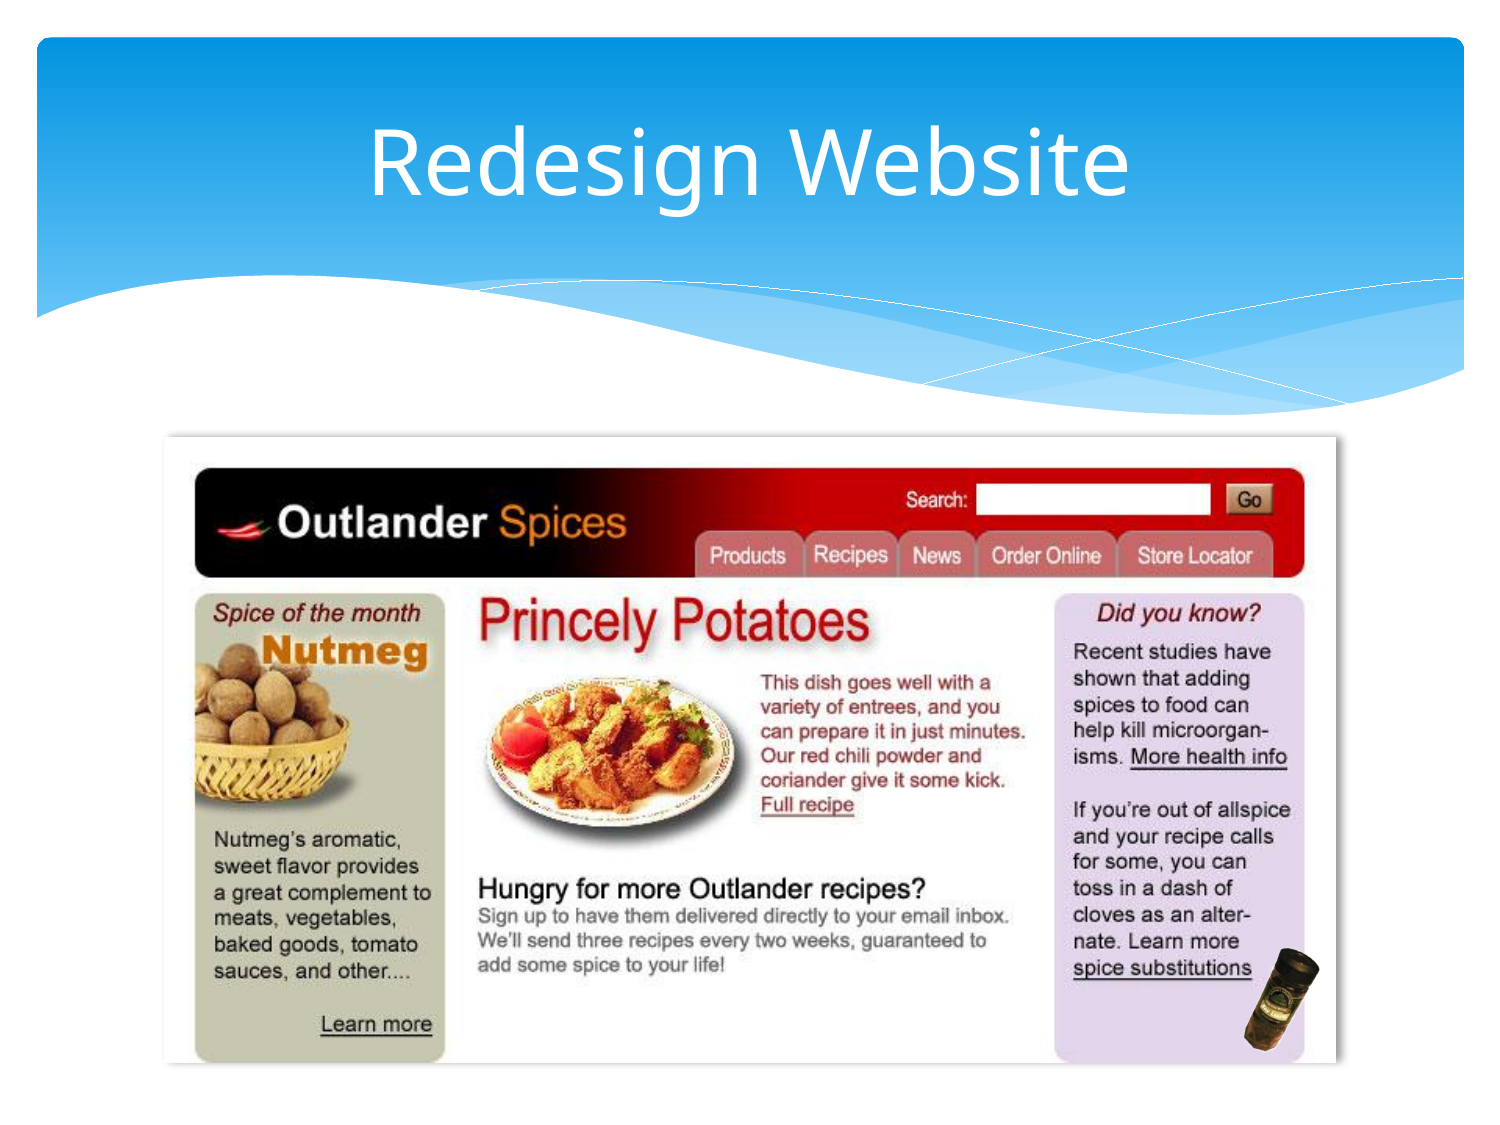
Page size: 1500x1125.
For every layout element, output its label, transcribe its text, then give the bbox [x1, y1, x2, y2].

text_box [163, 437, 1337, 1063]
title Redesign Website [75, 55, 1425, 261]
